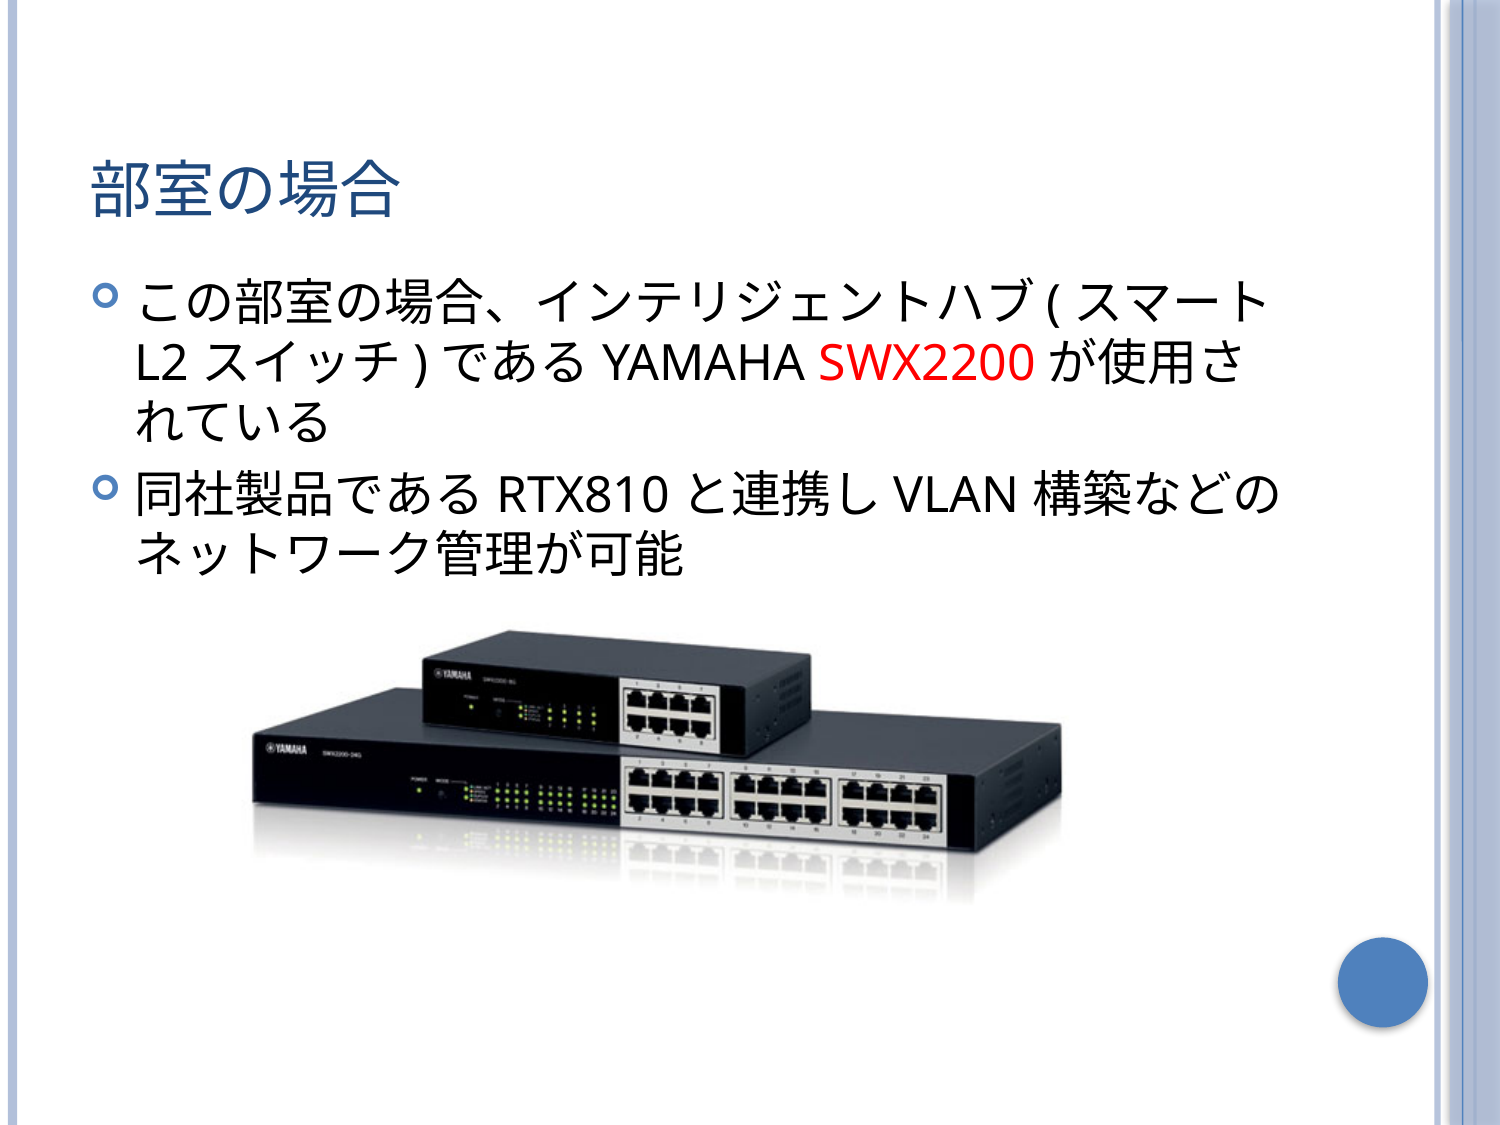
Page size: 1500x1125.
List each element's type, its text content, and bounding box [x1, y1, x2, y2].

picture [111, 620, 1206, 918]
list この部室の場合、インテリジェントハブ(スマートL2スイッチ)であるYAMAHA SWX2200が使用されている 同社製品であるRTX810と連携しVLAN構築などのネットワーク管理が可能 [75, 262, 1300, 1062]
title 部室の場合 [75, 45, 1300, 233]
